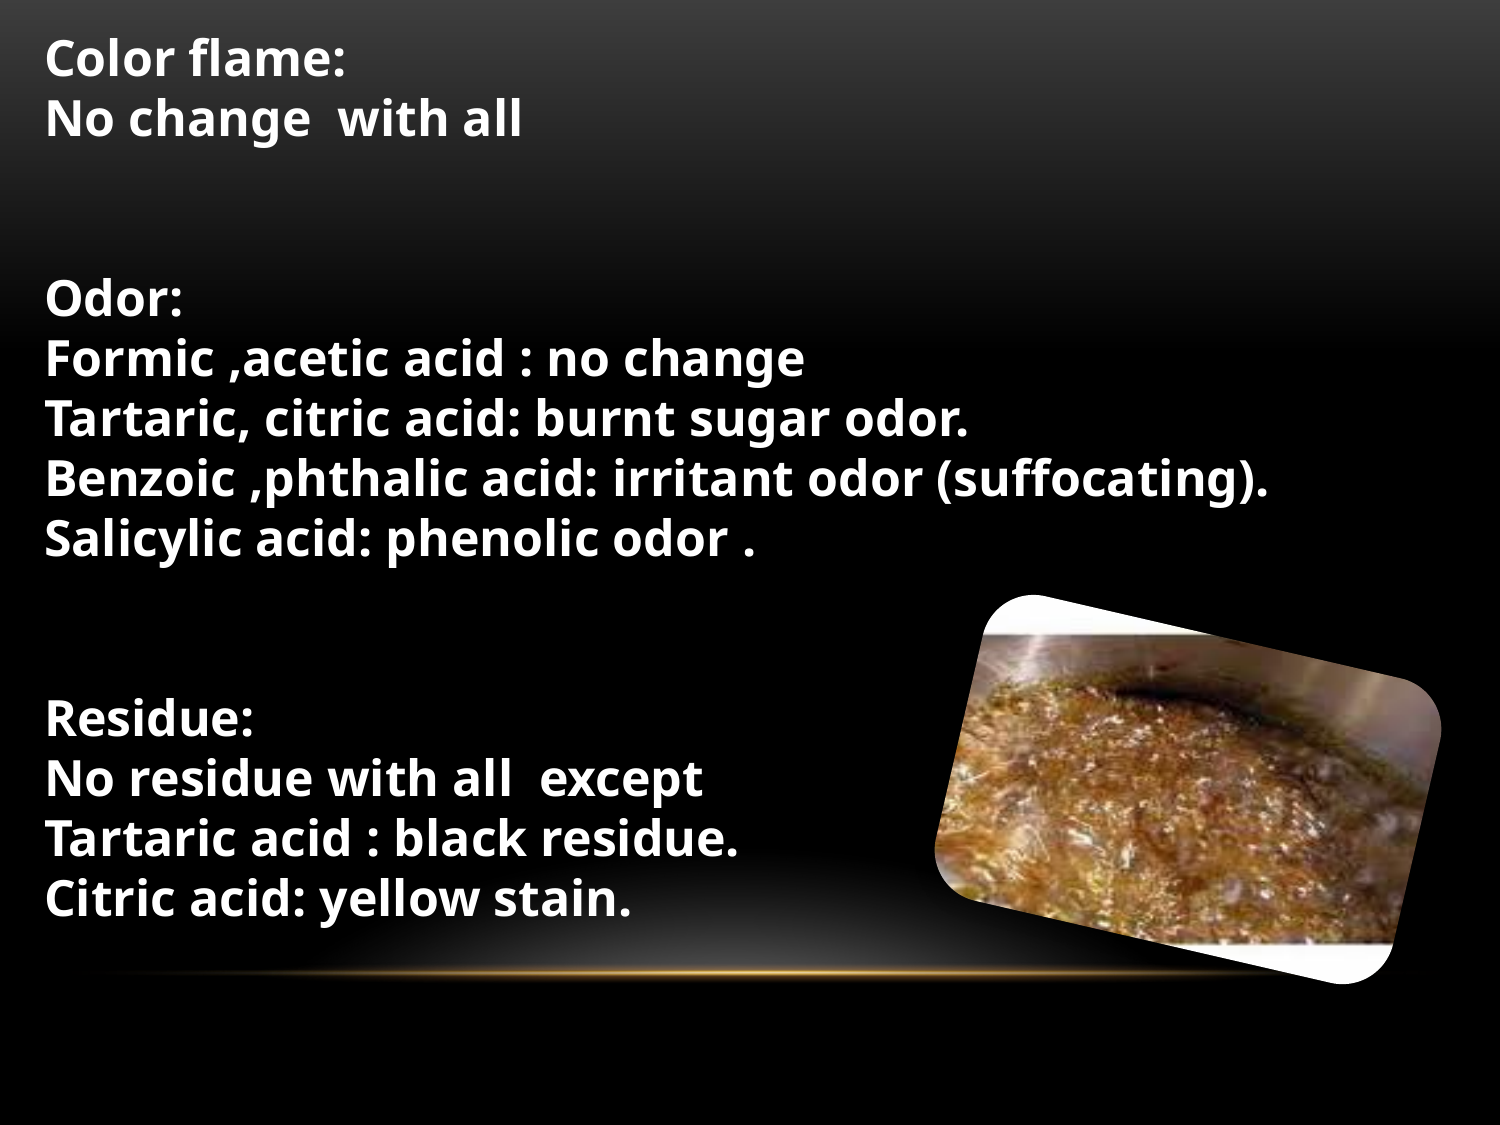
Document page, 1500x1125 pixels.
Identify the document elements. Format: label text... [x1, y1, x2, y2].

picture [0, 0, 1500, 1125]
text_box Color flame: No change with all Odor: Formic ,acetic acid : no change Tartaric, citric acid: burnt sugar odor. Benzoic ,phthalic acid: irritant odor (suffocating). Salicylic acid: phenolic odor . Residue: No residue with all except Tartaric acid : black residue. Citric acid: yellow stain. [29, 19, 1471, 994]
